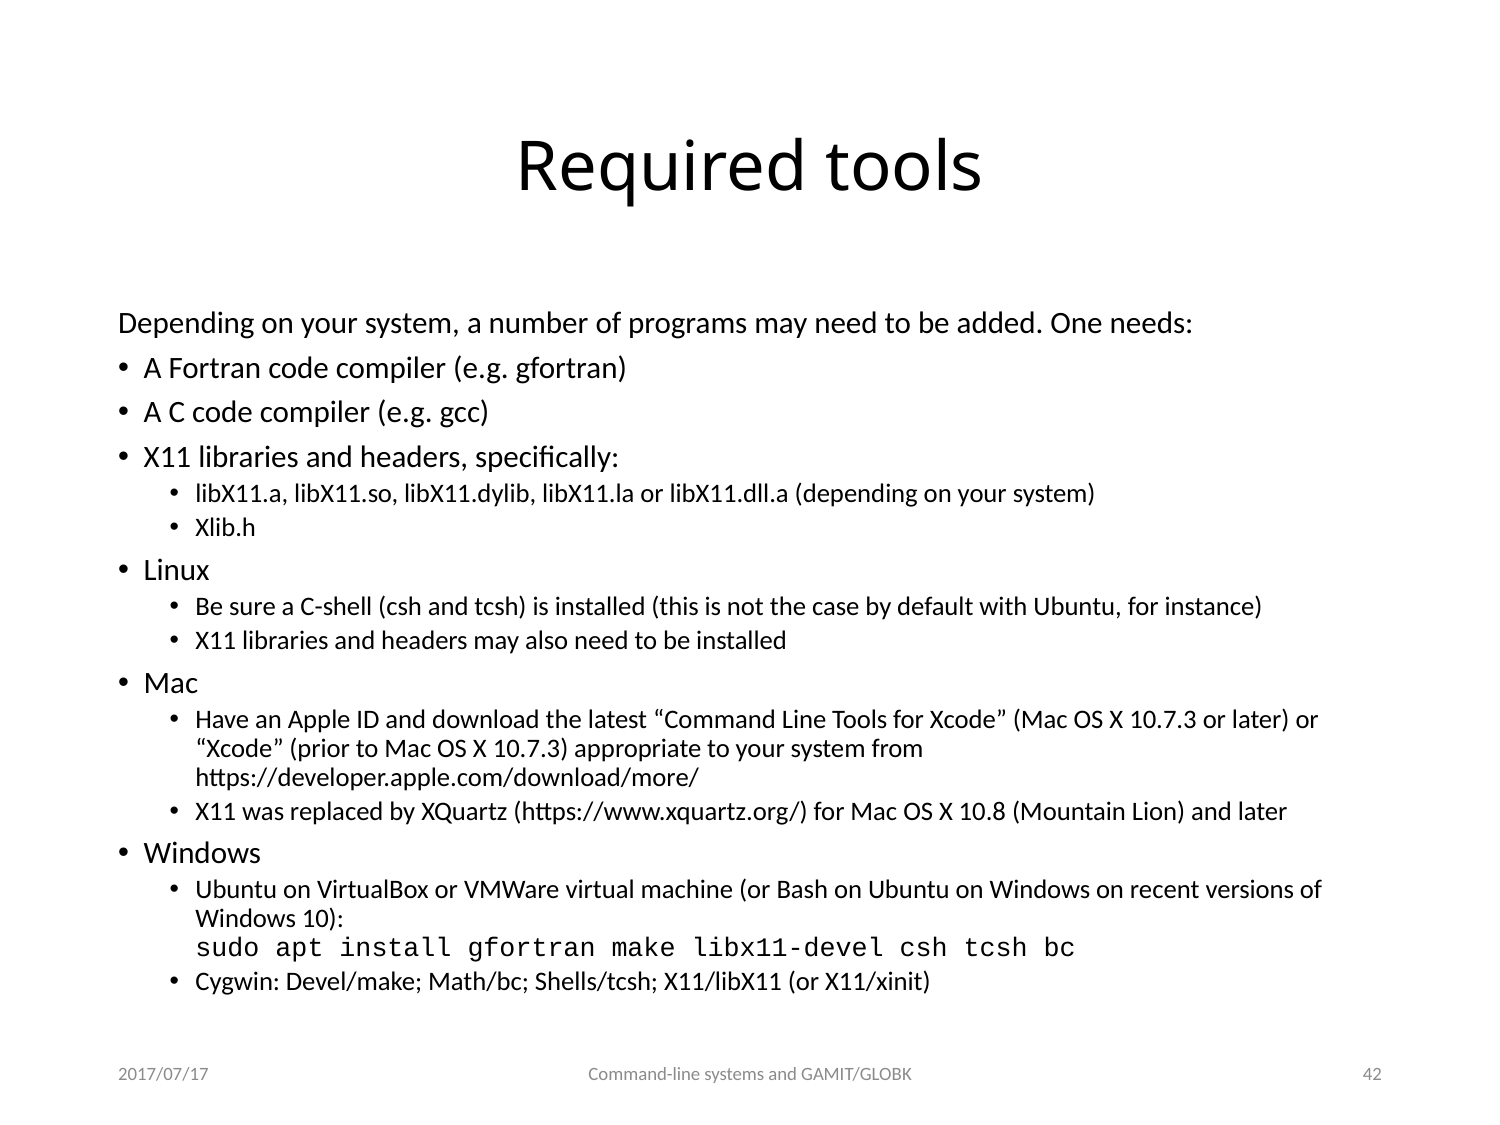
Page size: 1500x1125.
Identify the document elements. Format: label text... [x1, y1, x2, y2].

title Required tools [103, 59, 1397, 278]
footer Command-line systems and GAMIT/GLOBK [496, 1042, 1004, 1103]
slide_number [103, 1042, 441, 1103]
list Depending on your system, a number of programs may need to be added. One needs: A Fortran code compiler (e.g. gfortran) A C code compiler (e.g. gcc) X11 libraries and headers, specifically: libX11.a, libX11.so, libX11.dylib, libX11.la or libX11.dll.a (depending on your system) Xlib.h Linux Be sure a C-shell (csh and tcsh) is installed (this is not the case by default with Ubuntu, for instance) X11 libraries and headers may also need to be installed Mac Have an Apple ID and download the latest “Command Line Tools for Xcode” (Mac OS X 10.7.3 or later) or “Xcode” (prior to Mac OS X 10.7.3) appropriate to your system from https://developer.apple.com/download/more/ X11 was replaced by XQuartz (https://www.xquartz.org/) for Mac OS X 10.8 (Mountain Lion) and later Windows Ubuntu on VirtualBox or VMWare virtual machine (or Bash on Ubuntu on Windows on recent versions of Windows 10): sudo apt install gfortran make libx11-devel csh tcsh bc Cygwin: Devel/make; Math/bc; Shells/tcsh; X11/libX11 (or X11/xinit) [103, 299, 1397, 1014]
slide_number 41 [1059, 1042, 1397, 1103]
